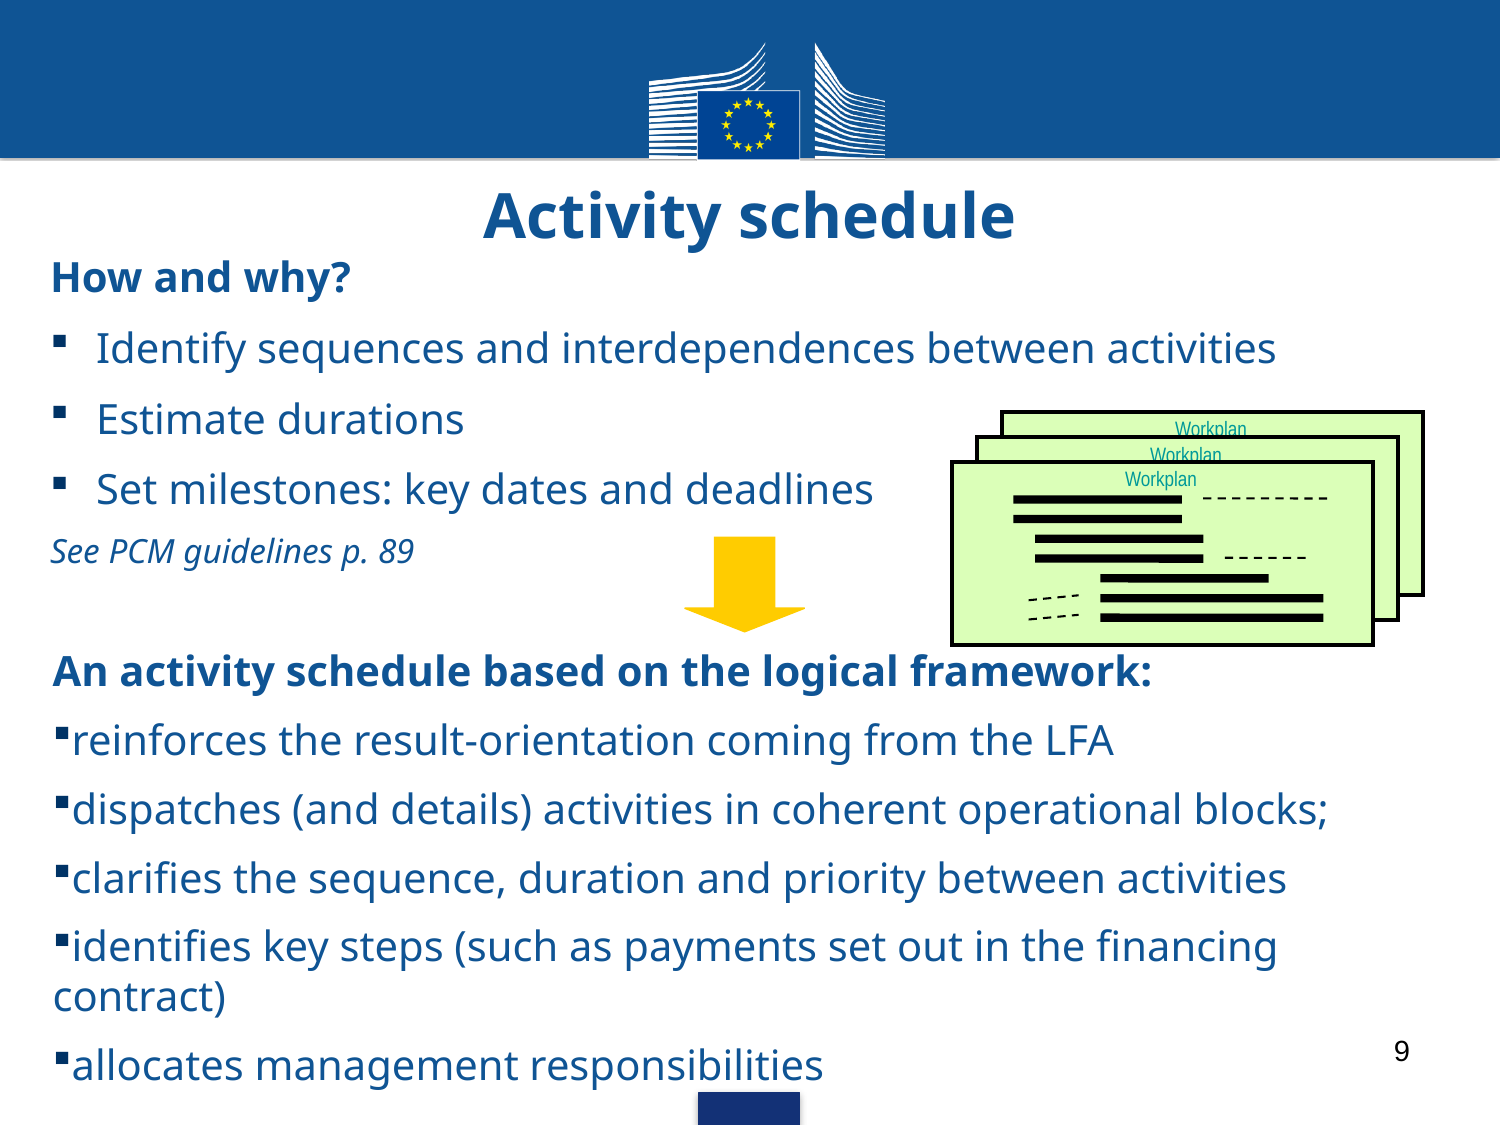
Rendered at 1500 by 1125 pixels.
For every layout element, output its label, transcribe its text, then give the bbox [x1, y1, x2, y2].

text_box How and why? Identify sequences and interdependences between activities Estimate durations Set milestones: key dates and deadlines See PCM guidelines p. 89 [35, 243, 1432, 640]
list An activity schedule based on the logical framework: reinforces the result-orientation coming from the LFA dispatches (and details) activities in coherent operational blocks; clarifies the sequence, duration and priority between activities identifies key steps (such as payments set out in the financing contract) allocates management responsibilities [37, 637, 1457, 1125]
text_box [952, 408, 1424, 646]
text_box Activity schedule [0, 160, 1500, 268]
slide_number 9 [1074, 1024, 1426, 1103]
picture [649, 42, 885, 160]
